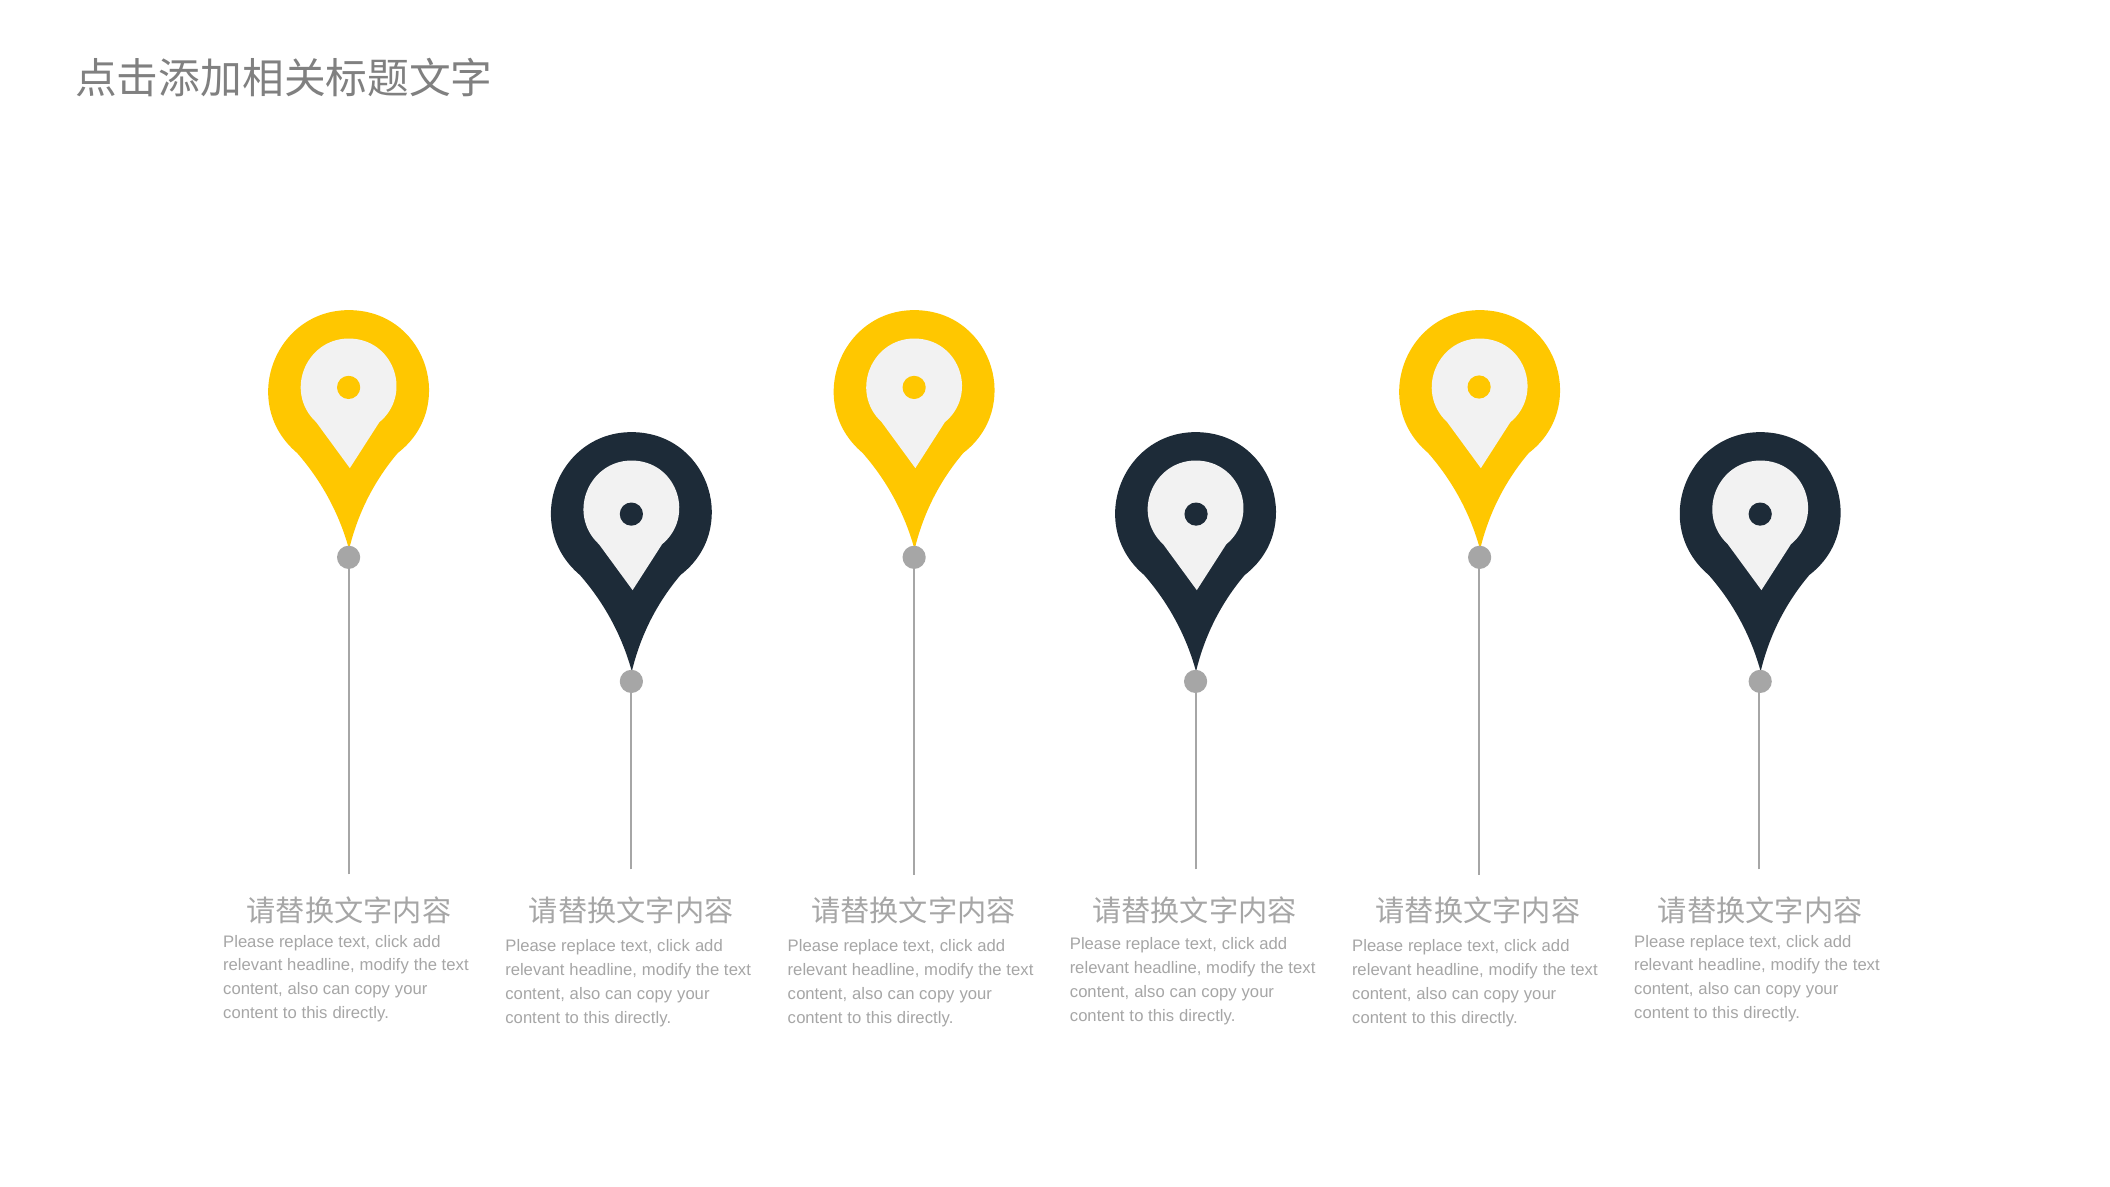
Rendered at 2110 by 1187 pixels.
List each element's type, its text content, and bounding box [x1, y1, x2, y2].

text_box 点击添加相关标题文字 [59, 44, 563, 107]
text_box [223, 310, 475, 1022]
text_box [787, 310, 1040, 1027]
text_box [1351, 310, 1604, 1027]
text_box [505, 432, 758, 1027]
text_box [1634, 432, 1887, 1022]
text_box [1069, 432, 1322, 1024]
